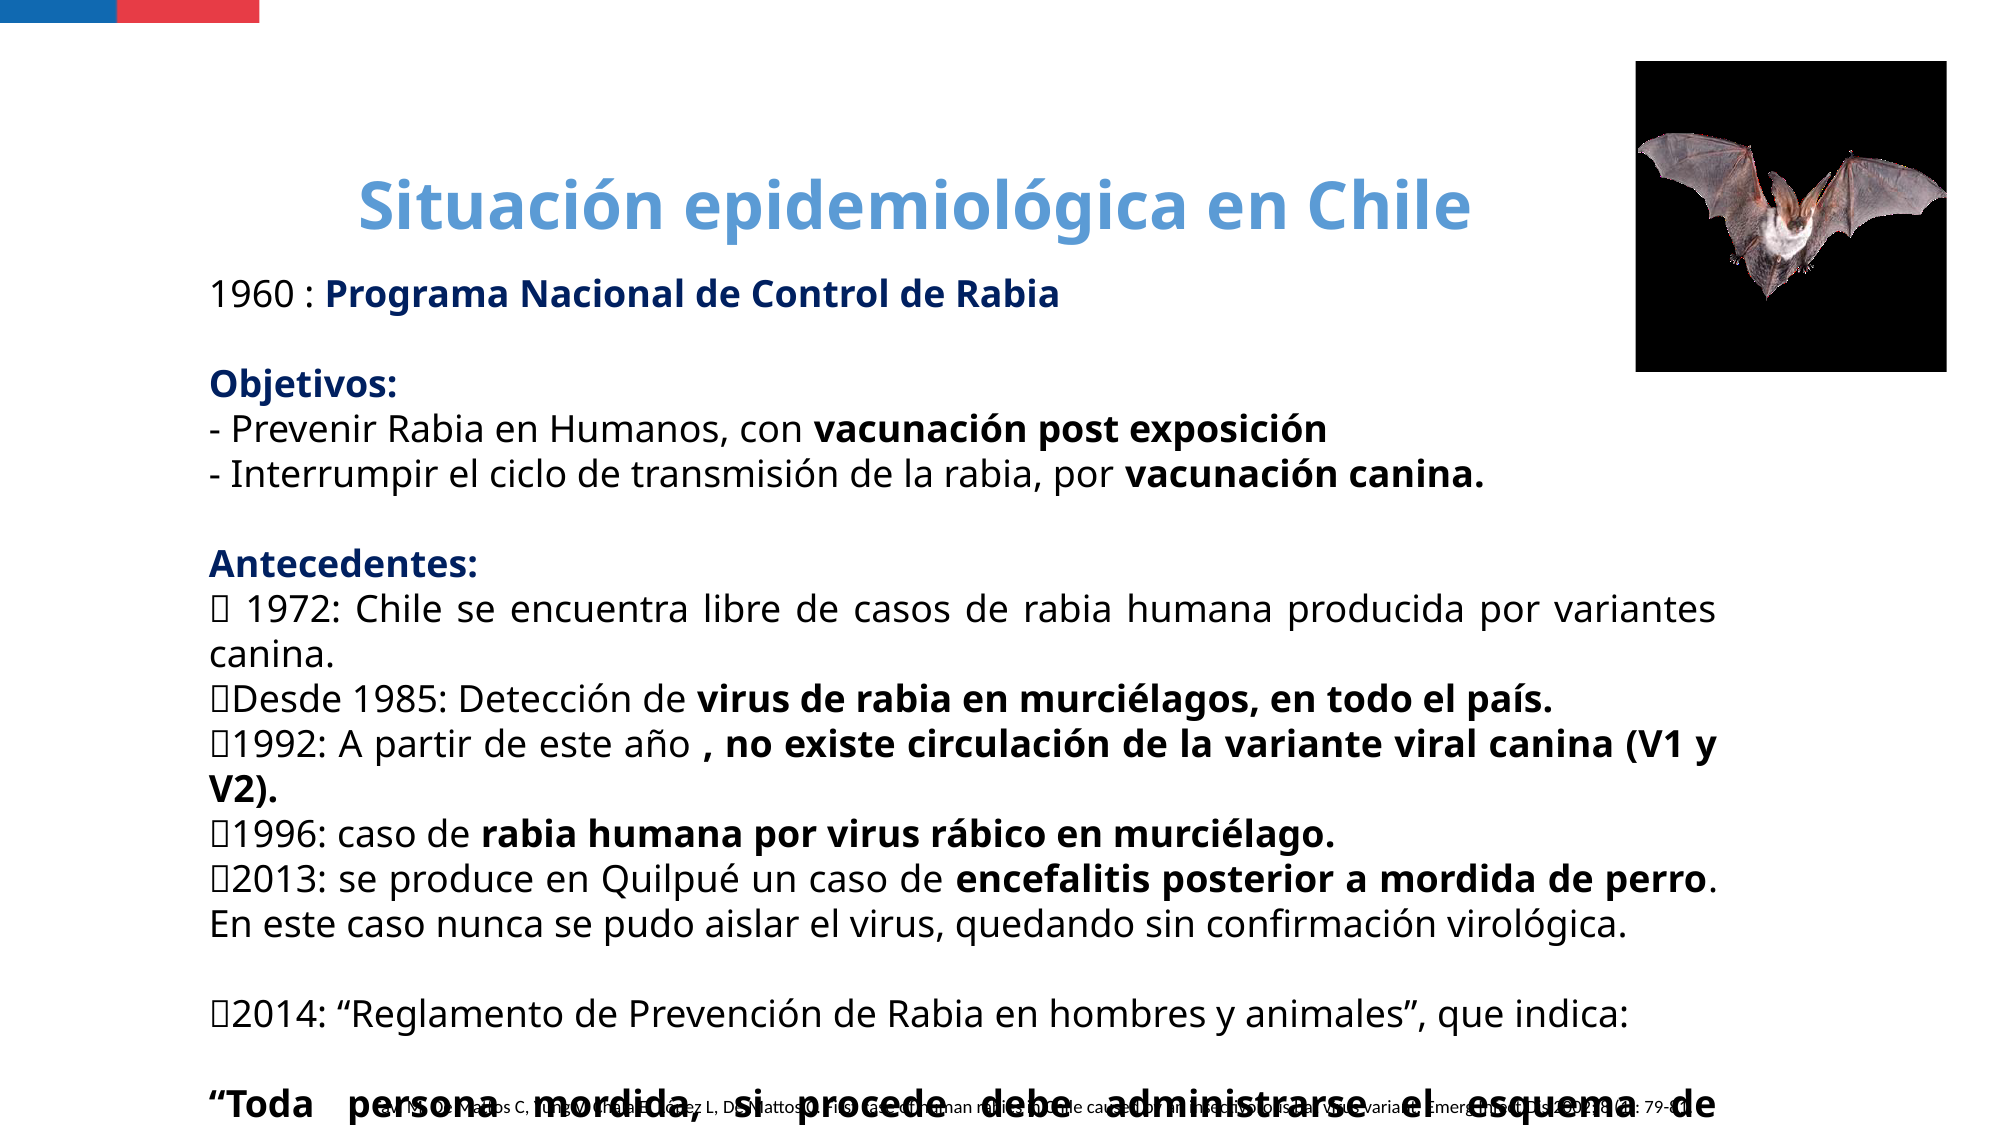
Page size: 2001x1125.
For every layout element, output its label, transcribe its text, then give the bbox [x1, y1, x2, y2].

text_box 1960 : Programa Nacional de Control de Rabia Objetivos: - Prevenir Rabia en Humanos, con vacunación post exposición - Interrumpir el ciclo de transmisión de la rabia, por vacunación canina. Antecedentes:  1972: Chile se encuentra libre de casos de rabia humana producida por variantes canina. Desde 1985: Detección de virus de rabia en murciélagos, en todo el país. 1992: A partir de este año , no existe circulación de la variante viral canina (V1 y V2). 1996: caso de rabia humana por virus rábico en murciélago. 2013: se produce en Quilpué un caso de encefalitis posterior a mordida de perro. En este caso nunca se pudo aislar el virus, quedando sin confirmación virológica. 2014: “Reglamento de Prevención de Rabia en hombres y animales”, que indica: “Toda persona mordida, si procede debe administrarse el esquema de vacunación post exposición, en establecimientos públicos o privados en convenio” [194, 232, 1733, 1125]
title Situación epidemiológica en Chile [165, 88, 1635, 252]
picture [0, 0, 260, 23]
picture [1635, 61, 1947, 372]
text_box Favi M, De Mattos C, Yung V, Chala E, López L, De Mattos C. First case of human rabies in Chile caused by an insectivorous bat virus variant. Emerg Infect Dis 2002; 8 (1): 79-81. [358, 1087, 1840, 1125]
